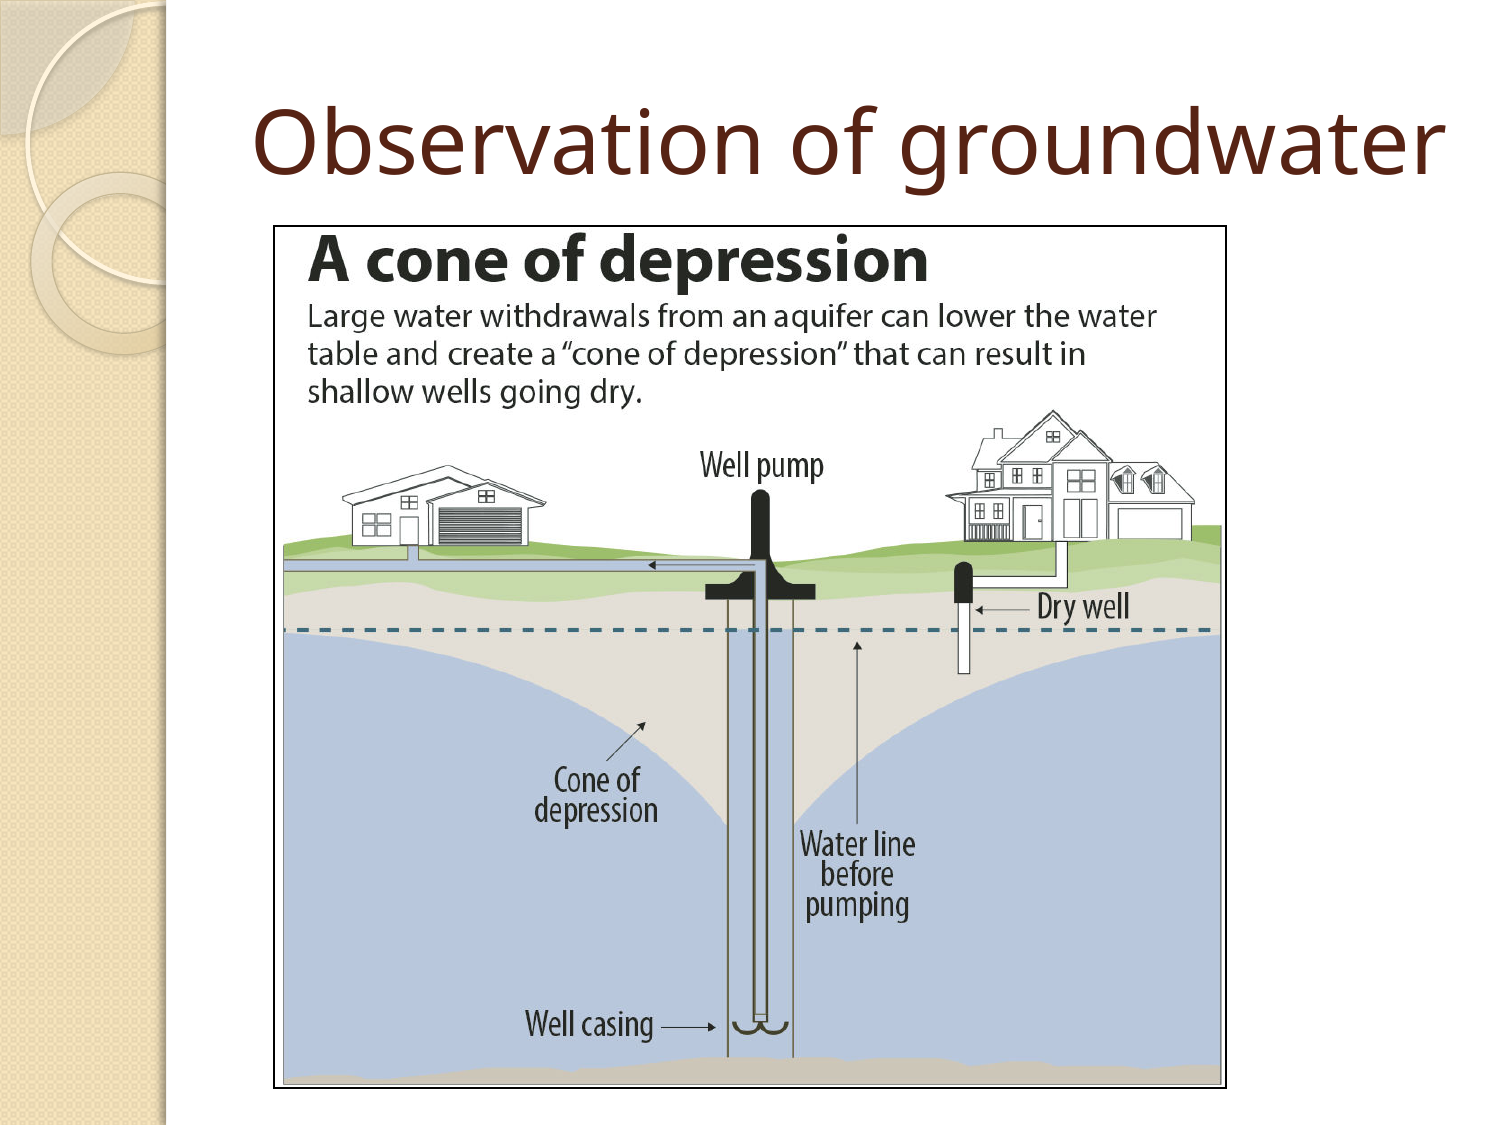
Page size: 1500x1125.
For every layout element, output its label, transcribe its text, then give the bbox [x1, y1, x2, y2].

picture [274, 226, 1226, 1088]
title Observation of groundwater [235, 45, 1466, 233]
